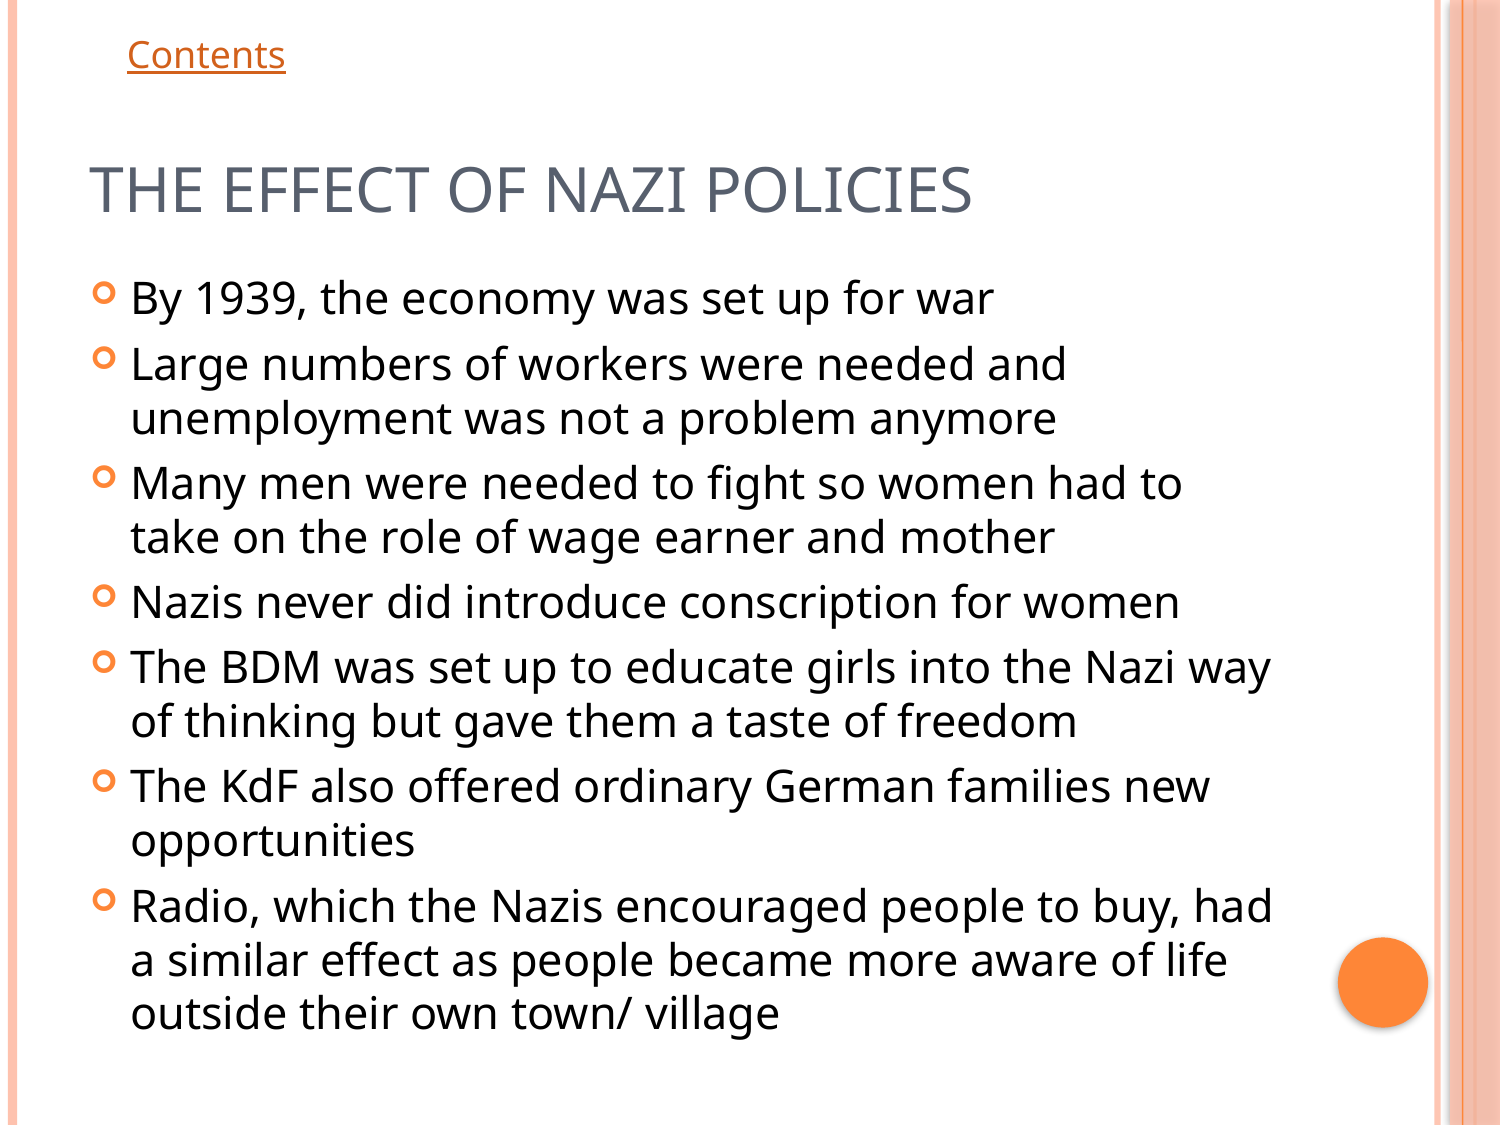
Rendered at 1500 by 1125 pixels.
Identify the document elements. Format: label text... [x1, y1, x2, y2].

list By 1939, the economy was set up for war Large numbers of workers were needed and unemployment was not a problem anymore Many men were needed to fight so women had to take on the role of wage earner and mother Nazis never did introduce conscription for women The BDM was set up to educate girls into the Nazi way of thinking but gave them a taste of freedom The KdF also offered ordinary German families new opportunities Radio, which the Nazis encouraged people to buy, had a similar effect as people became more aware of life outside their own town/ village [74, 262, 1301, 1063]
title The Effect of Nazi Policies [75, 45, 1300, 233]
